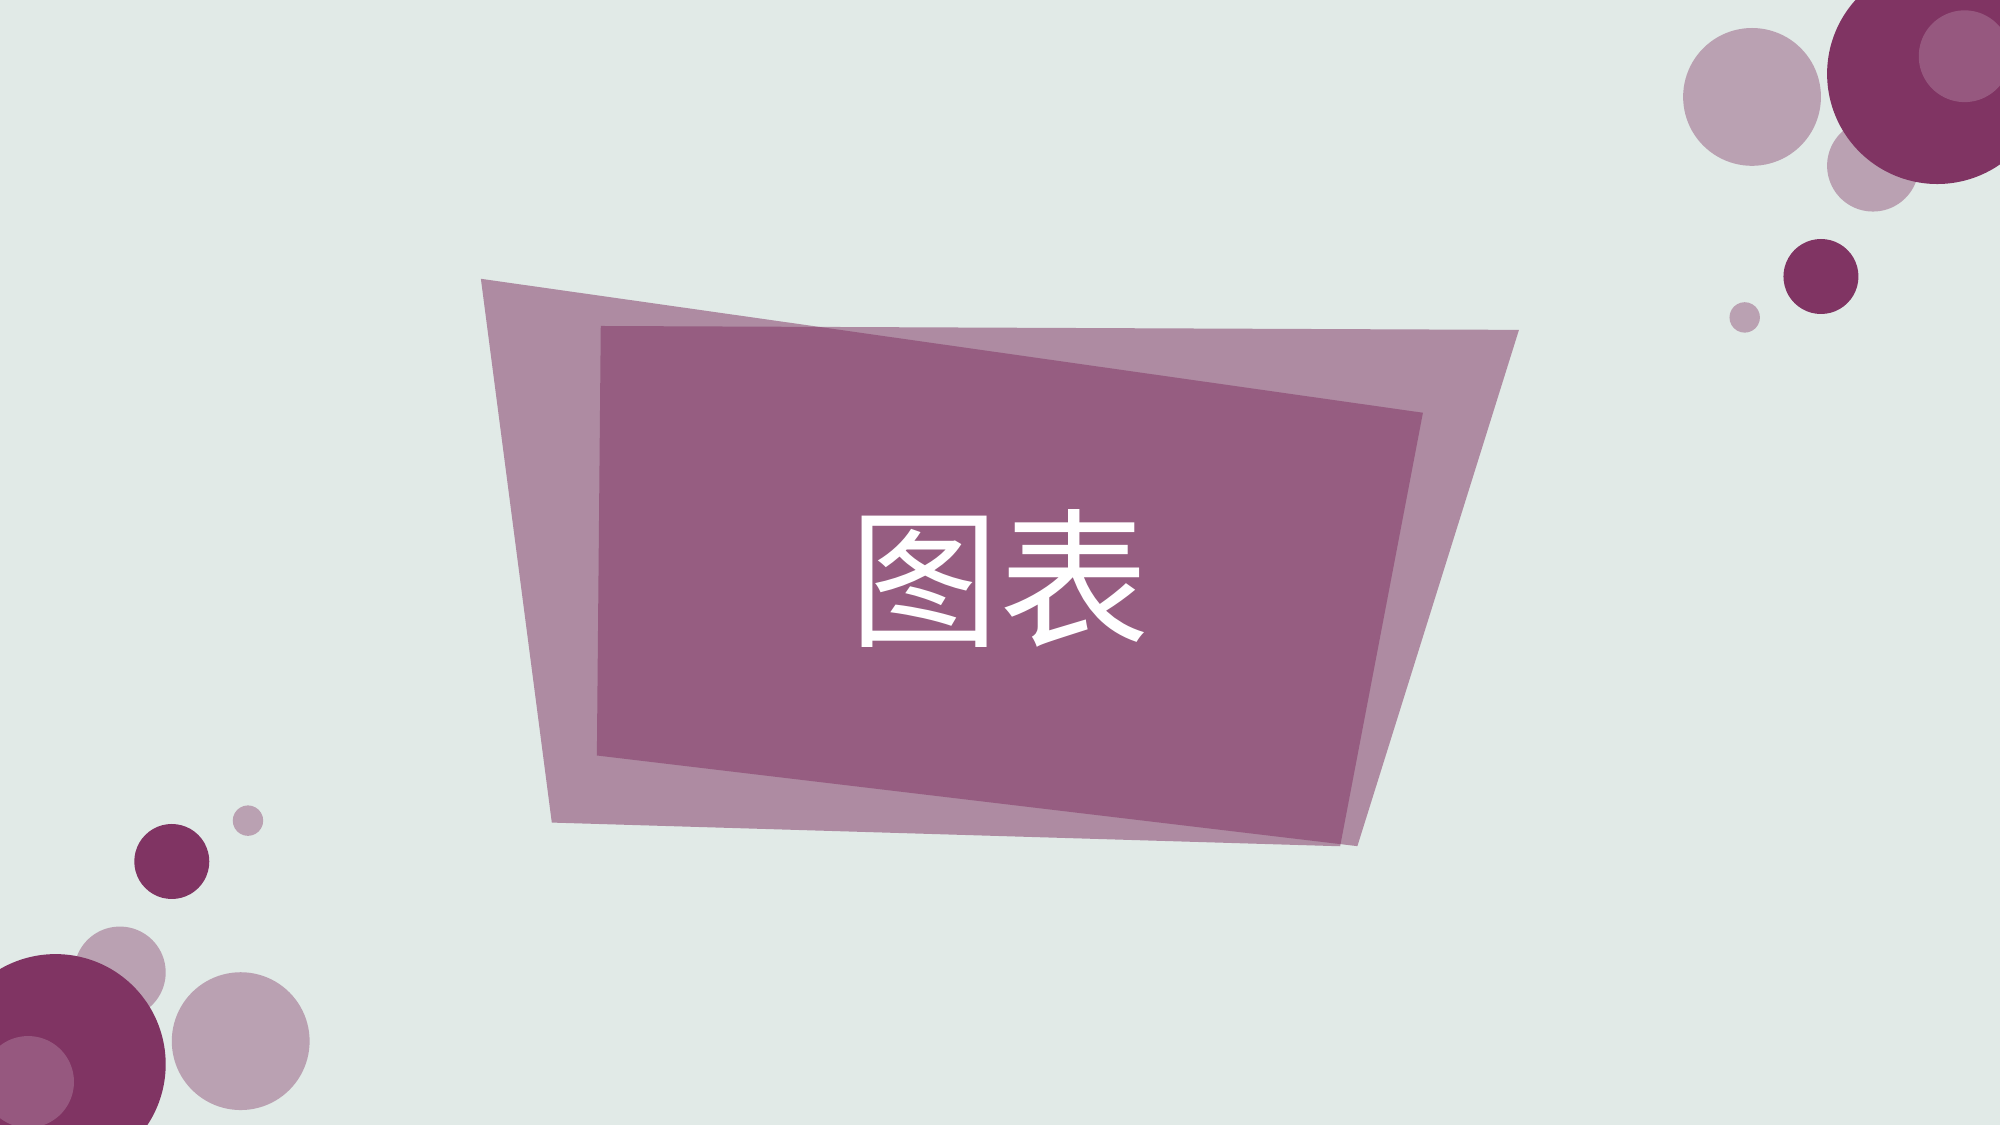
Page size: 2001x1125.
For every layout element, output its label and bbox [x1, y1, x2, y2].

text_box [480, 278, 1519, 847]
text_box [1683, 0, 2000, 333]
text_box [0, 805, 310, 1125]
